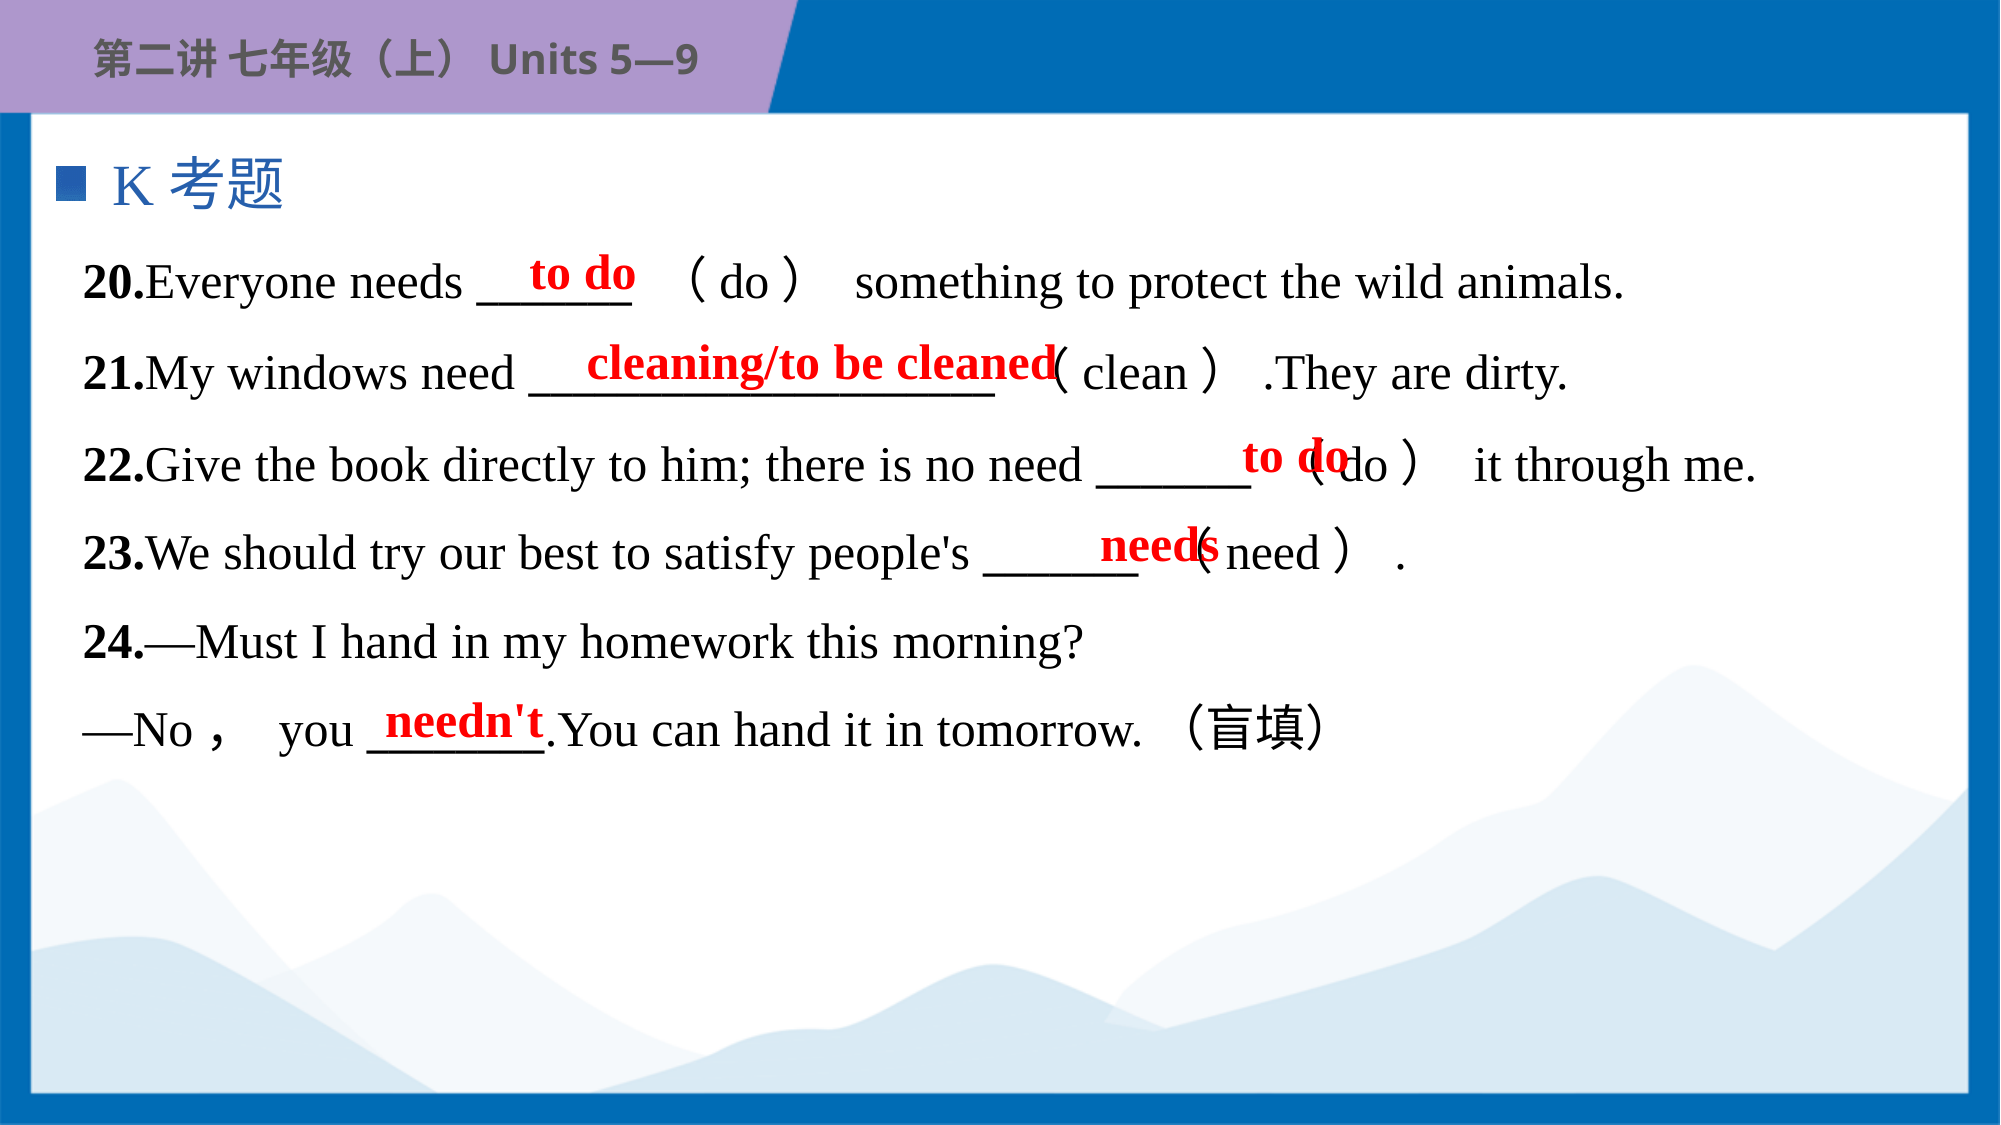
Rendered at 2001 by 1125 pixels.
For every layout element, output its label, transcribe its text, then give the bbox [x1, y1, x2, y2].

text_box to do [505, 212, 661, 290]
text_box cleaning/to be cleaned [556, 301, 1088, 380]
text_box needs [1082, 483, 1238, 562]
text_box needn't [367, 660, 562, 739]
text_box 24.—Must I hand in my homework this morning? —No， you ________.You can hand it in tomorrow.（盲填） [82, 576, 1917, 747]
text_box K考题 [112, 146, 1917, 216]
text_box to do [1217, 395, 1374, 474]
text_box 20.Everyone needs _______ （do） something to protect the wild animals. 21.My windows need _____________________ （clean）.They are dirty. 22.Give the book directly to him; there is no need _______ （do） it through me. 23.We should try our best to satisfy people's _______ （need）. [82, 216, 1917, 570]
picture [0, 0, 2000, 1125]
